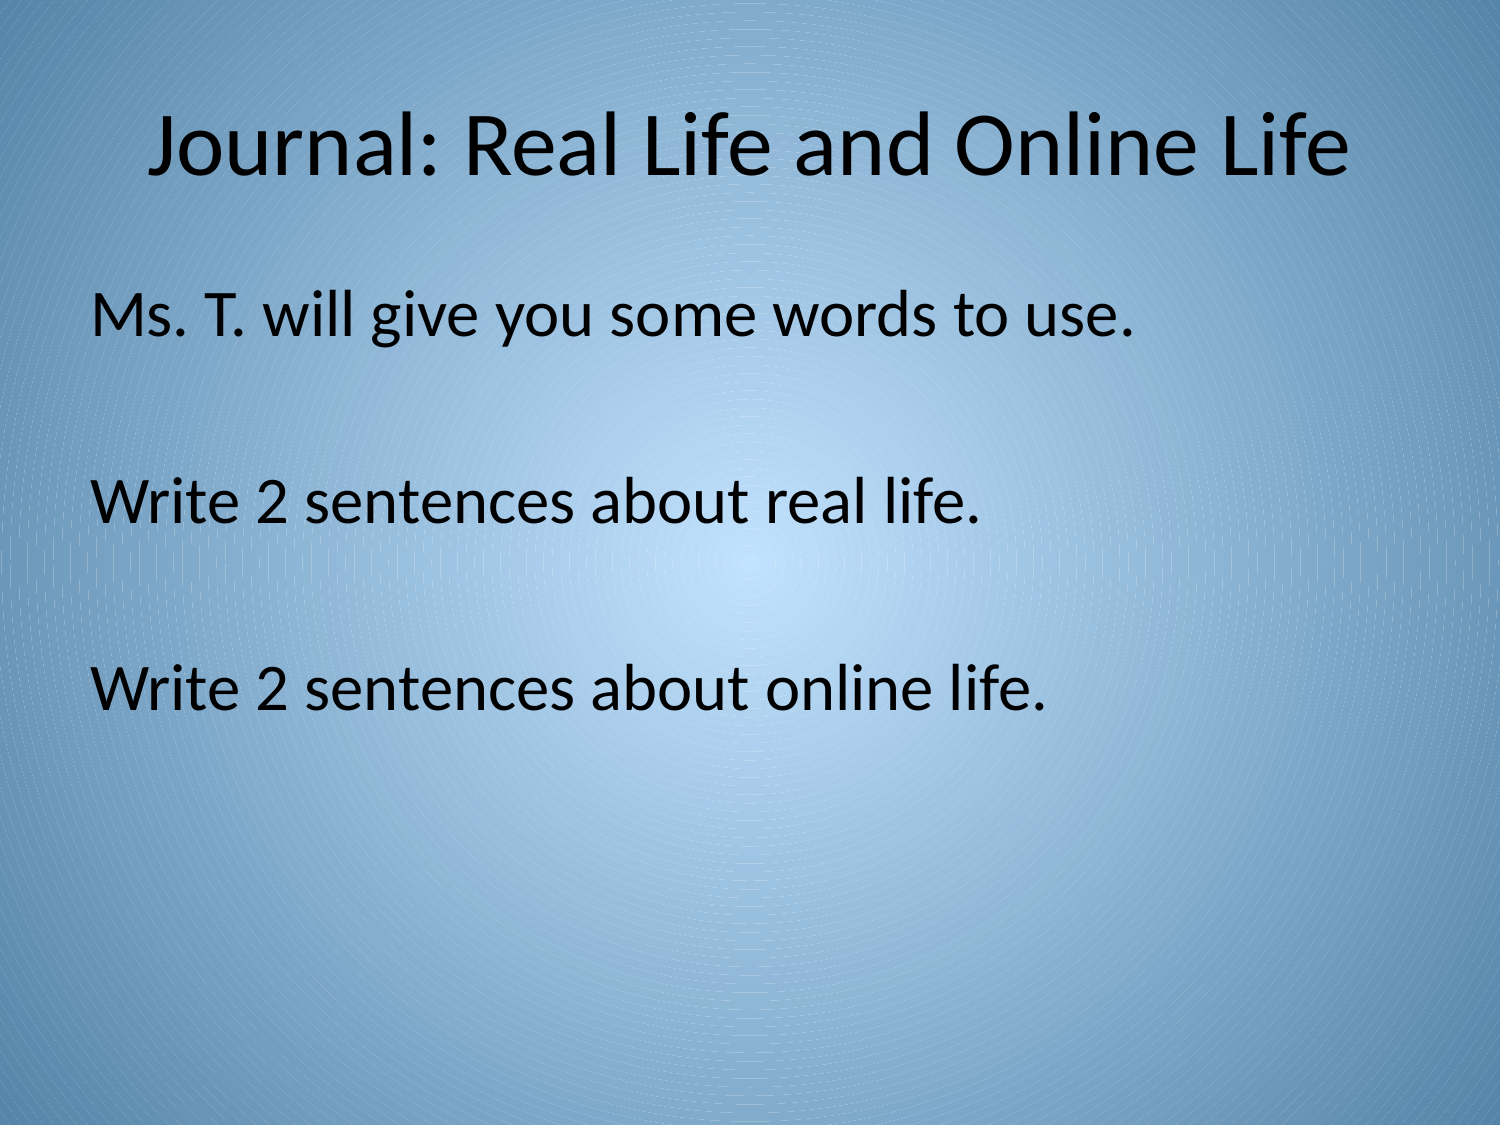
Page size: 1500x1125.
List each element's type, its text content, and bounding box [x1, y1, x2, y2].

list Ms. T. will give you some words to use. Write 2 sentences about real life. Write 2 sentences about online life. [75, 262, 1425, 1005]
title Journal: Real Life and Online Life [75, 45, 1425, 233]
